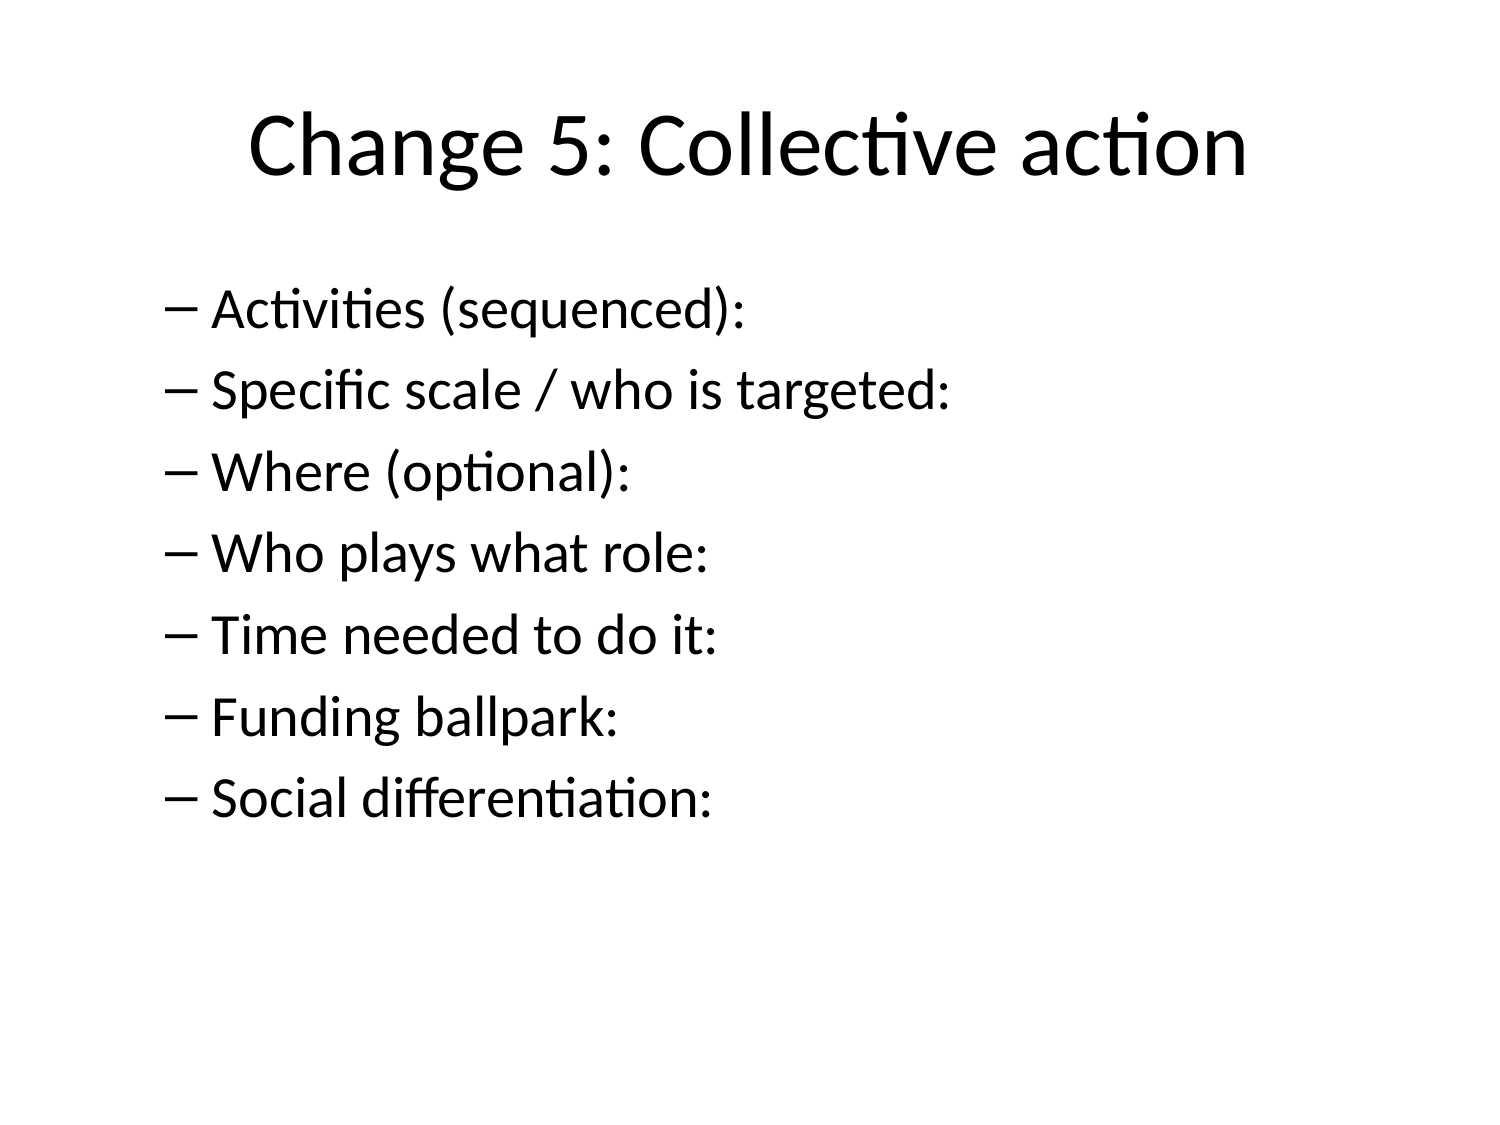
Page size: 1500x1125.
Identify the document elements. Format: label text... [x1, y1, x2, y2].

title Change 5: Collective action [75, 45, 1425, 233]
list Activities (sequenced): Specific scale / who is targeted: Where (optional): Who plays what role: Time needed to do it: Funding ballpark: Social differentiation: [75, 262, 1425, 1005]
